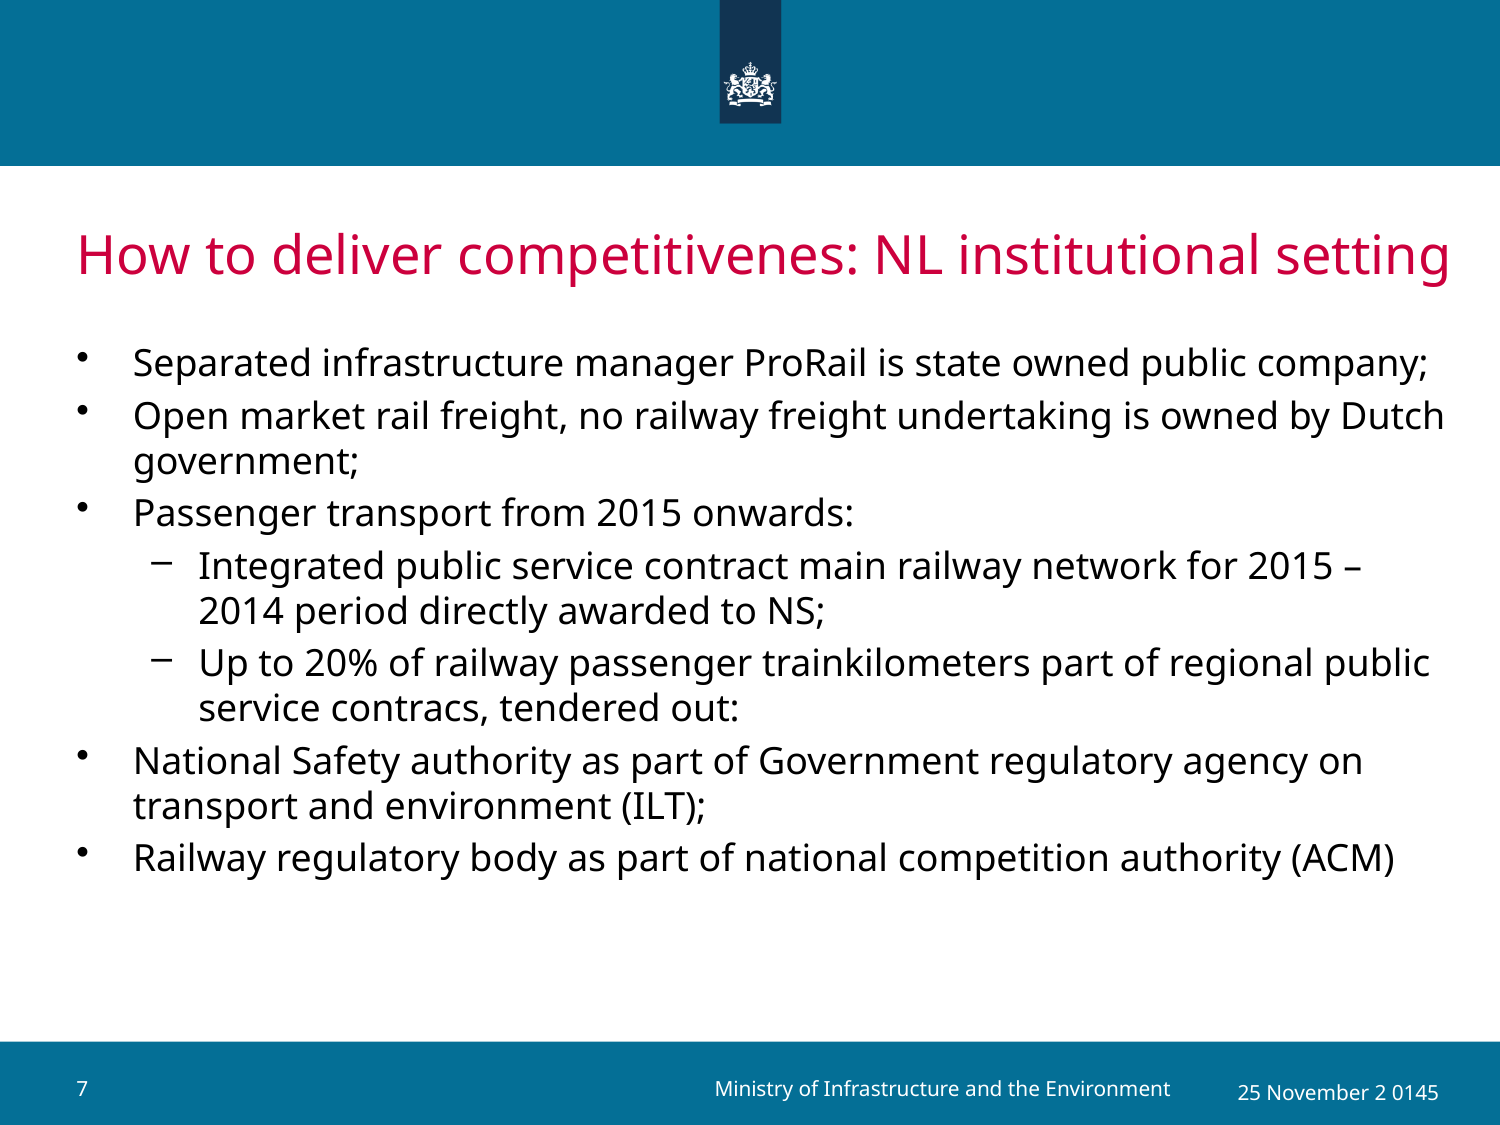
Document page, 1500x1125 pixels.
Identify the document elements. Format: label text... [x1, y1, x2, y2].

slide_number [1223, 1084, 1440, 1105]
slide_number 7 [76, 1084, 390, 1105]
picture [721, 0, 780, 123]
list Separated infrastructure manager ProRail is state owned public company; Open market rail freight, no railway freight undertaking is owned by Dutch government; Passenger transport from 2015 onwards: Integrated public service contract main railway network for 2015 – 2014 period directly awarded to NS; Up to 20% of railway passenger trainkilometers part of regional public service contracs, tendered out: National Safety authority as part of Government regulatory agency on transport and environment (ILT); Railway regulatory body as part of national competition authority (ACM) [76, 339, 1455, 1019]
footer Ministry of Infrastructure and the Environment [714, 1070, 1223, 1105]
title How to deliver competitivenes: NL institutional setting [76, 211, 1455, 294]
